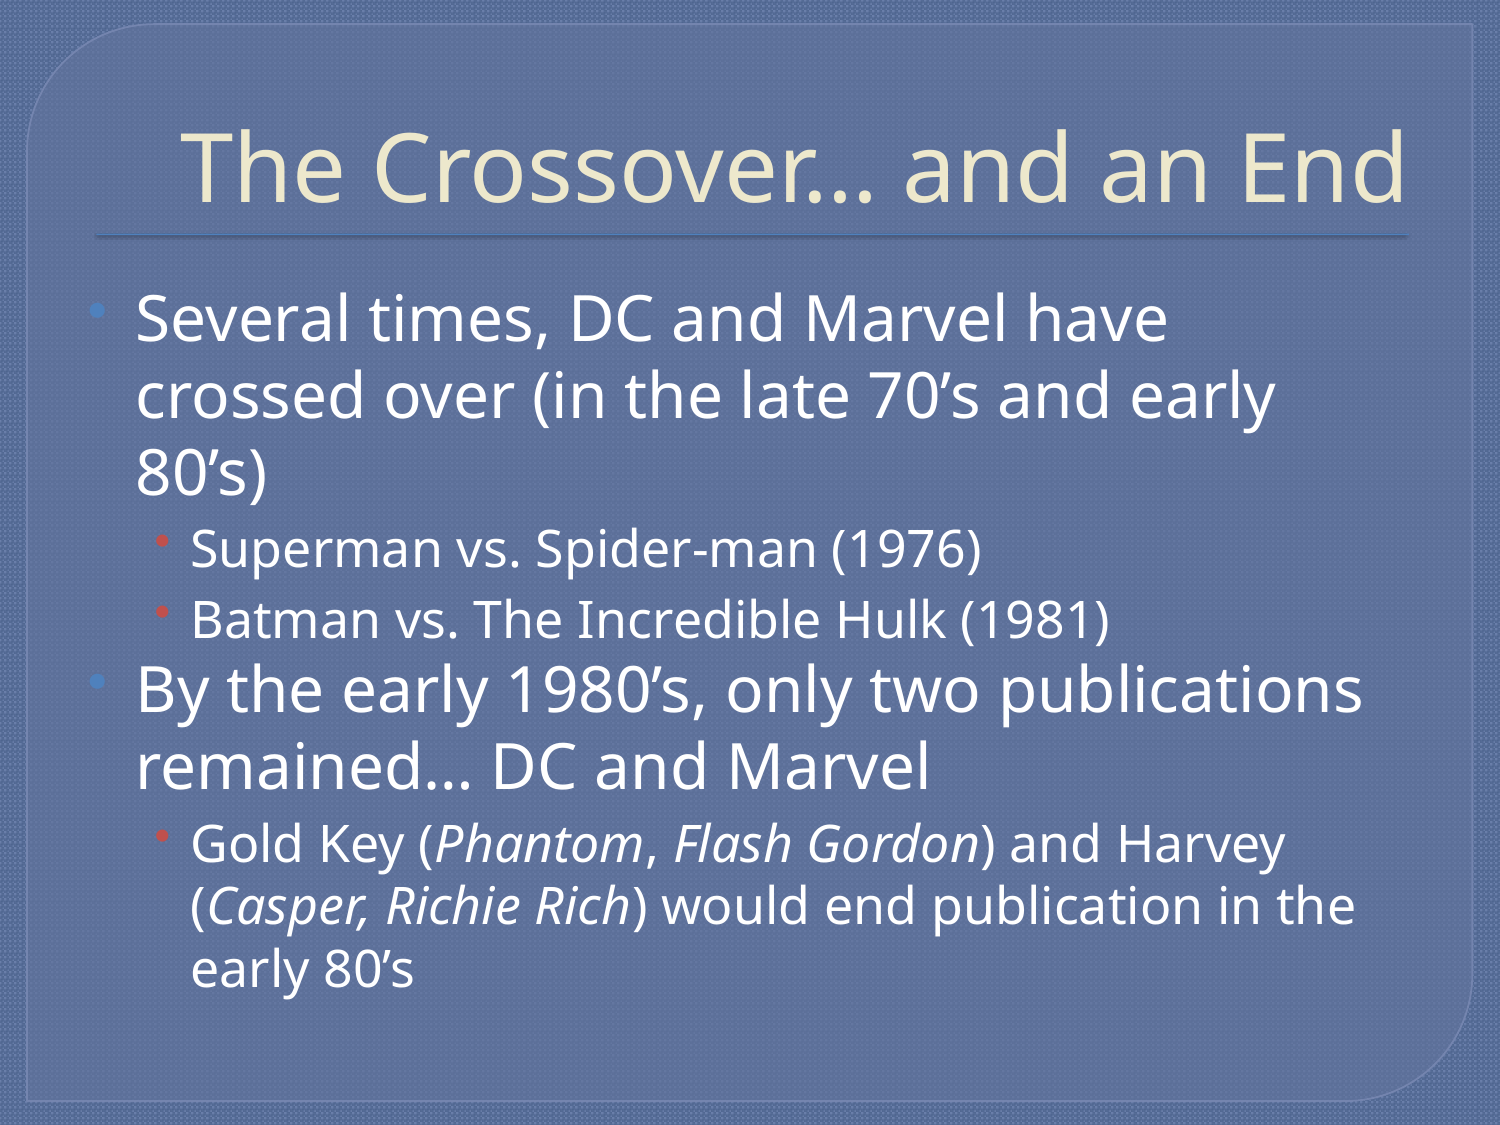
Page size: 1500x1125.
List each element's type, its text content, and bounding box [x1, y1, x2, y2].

list Several times, DC and Marvel have crossed over (in the late 70’s and early 80’s) Superman vs. Spider-man (1976) Batman vs. The Incredible Hulk (1981) By the early 1980’s, only two publications remained… DC and Marvel Gold Key (Phantom, Flash Gordon) and Harvey (Casper, Richie Rich) would end publication in the early 80’s [75, 270, 1425, 1013]
title The Crossover… and an End [75, 41, 1425, 230]
